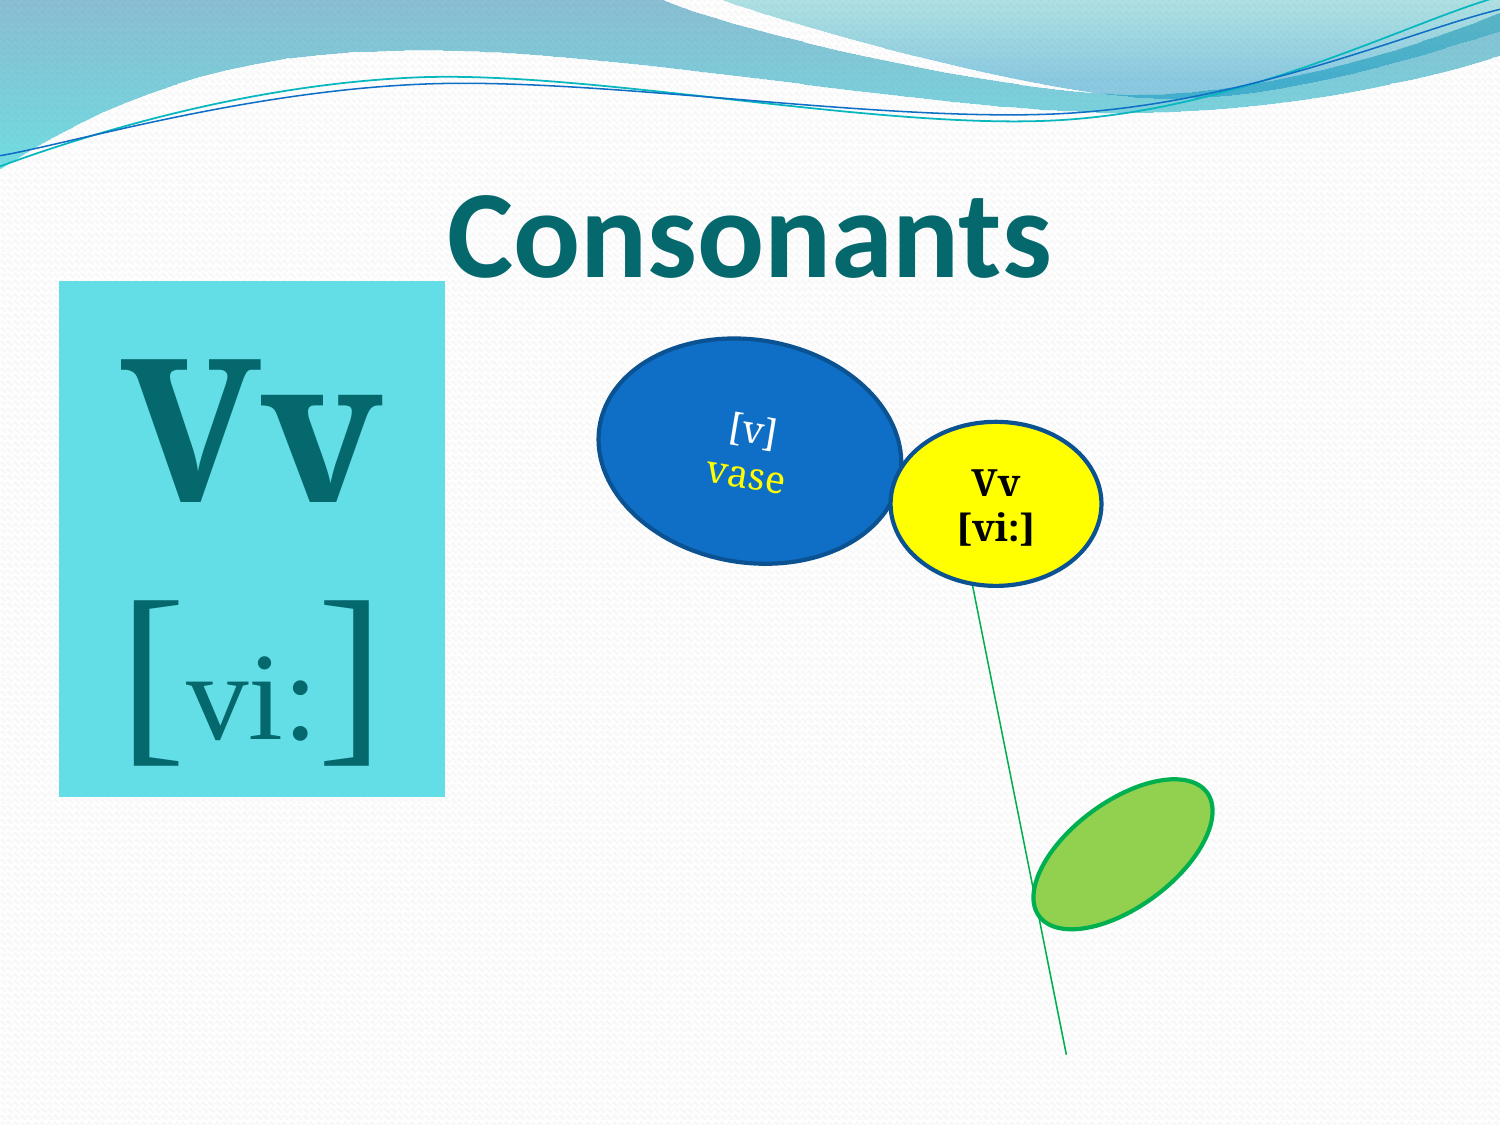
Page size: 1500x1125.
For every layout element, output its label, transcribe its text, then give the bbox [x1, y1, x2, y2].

text_box [v] vase [596, 336, 904, 566]
text_box Vv [vi:] [888, 419, 1104, 588]
table_header Vv [vi:] [59, 281, 445, 797]
title Consonants [75, 115, 1425, 303]
text_box [1031, 880, 1178, 932]
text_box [784, 773, 1255, 868]
